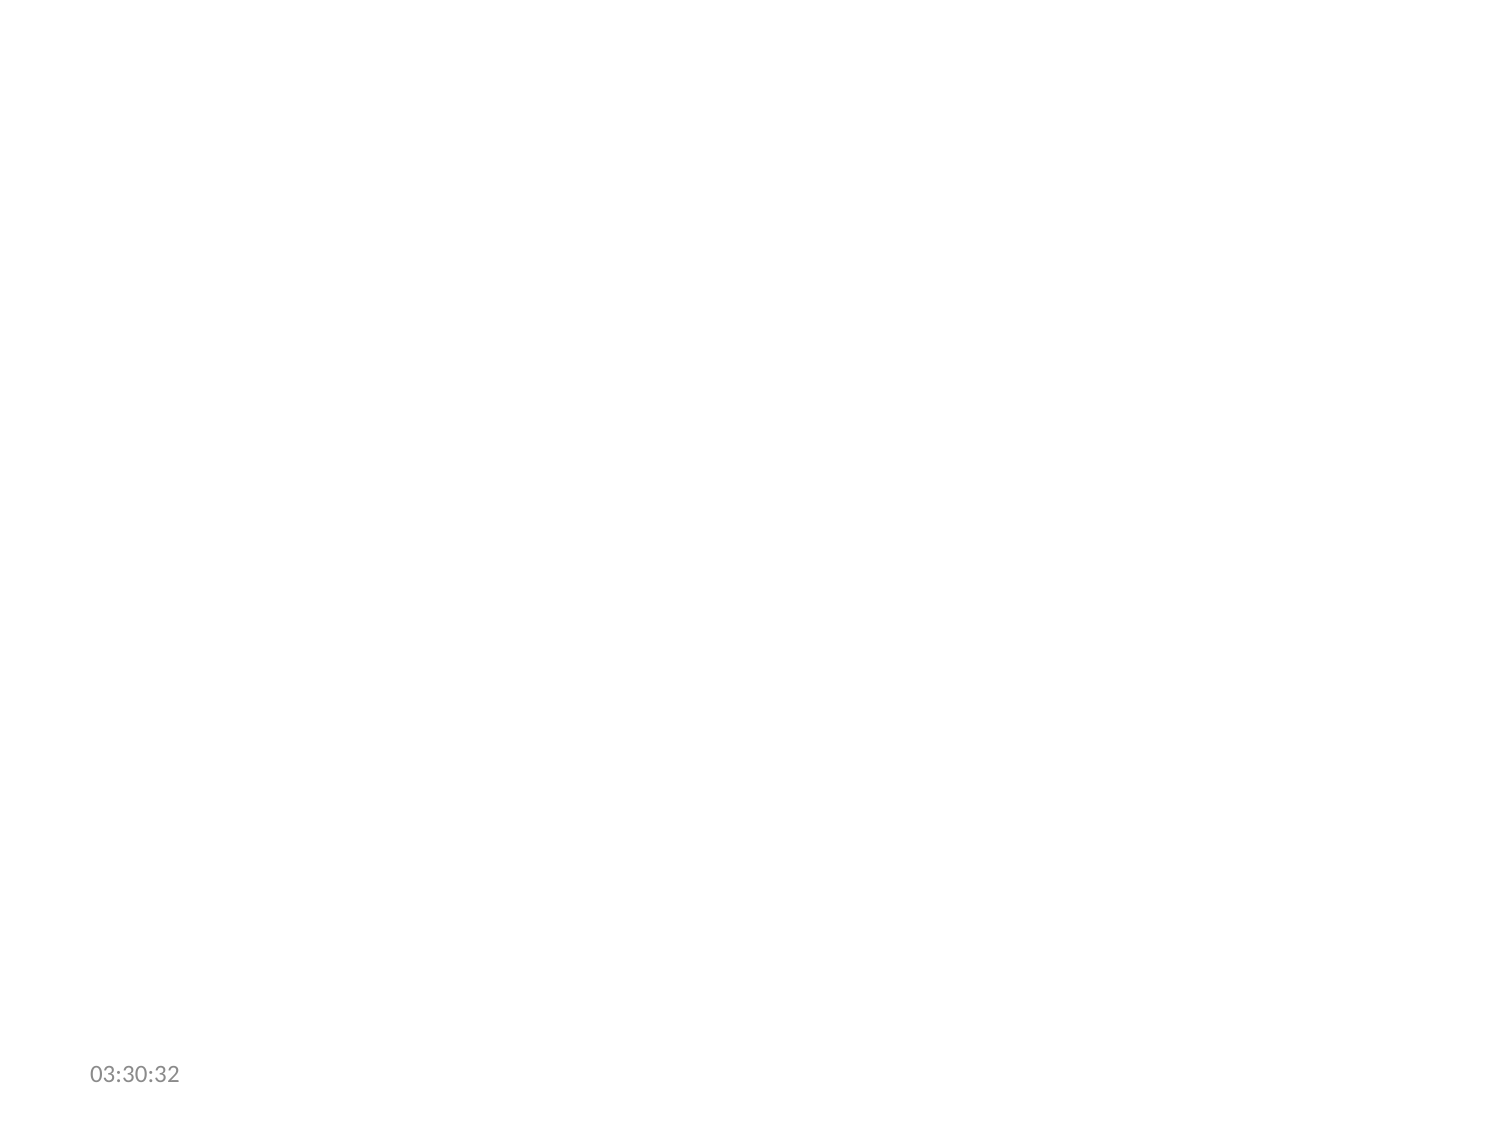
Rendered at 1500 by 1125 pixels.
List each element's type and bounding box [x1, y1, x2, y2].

slide_number [75, 1042, 425, 1103]
